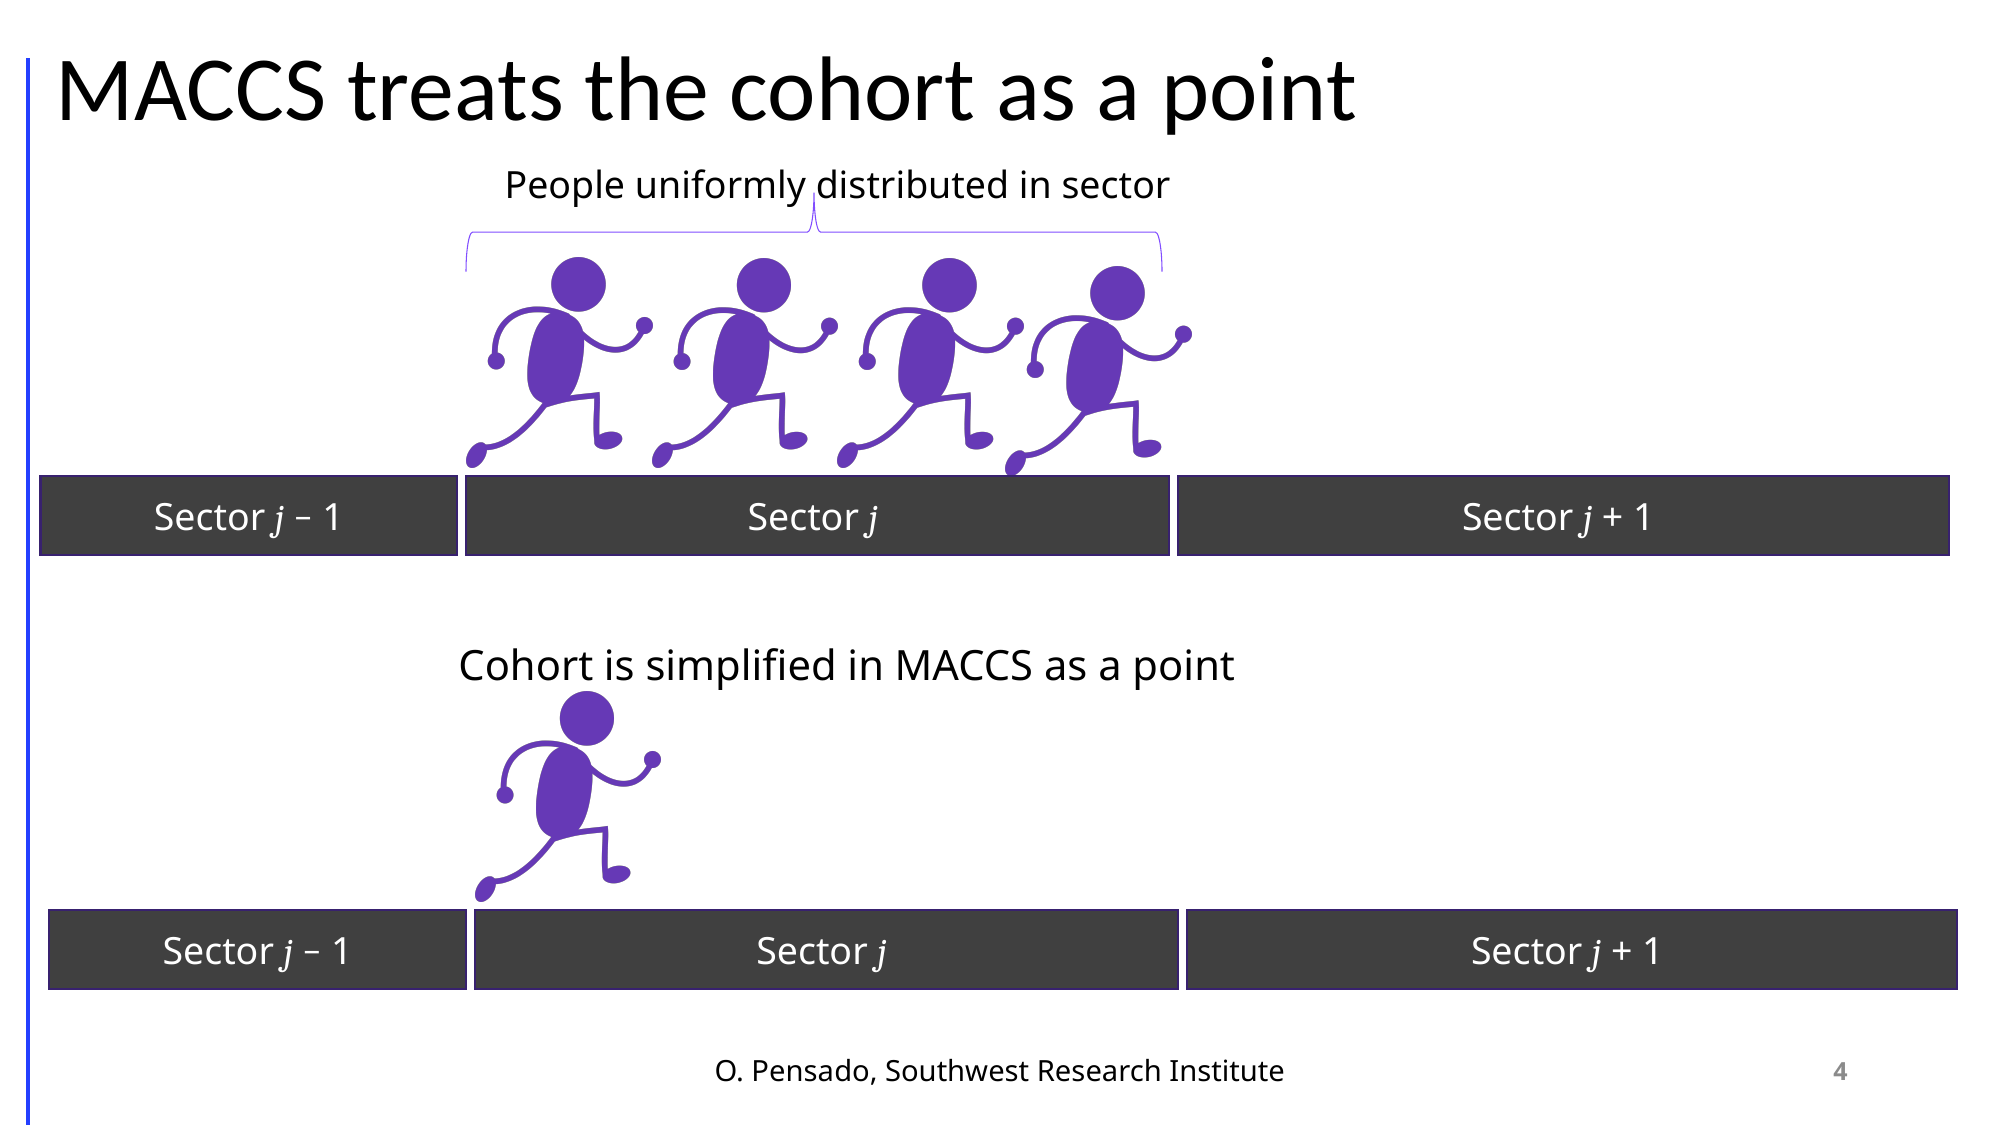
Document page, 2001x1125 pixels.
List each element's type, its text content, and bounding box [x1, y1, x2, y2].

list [466, 257, 652, 468]
text_box Sector j + 1 [1177, 475, 1950, 556]
text_box Sector j [474, 909, 1179, 990]
text_box [465, 214, 1163, 272]
title MACCS treats the cohort as a point [40, 5, 1952, 176]
text_box Sector j − 1 [48, 909, 467, 990]
text_box Sector j [465, 475, 1170, 556]
text_box People uniformly distributed in sector [489, 153, 1187, 214]
picture [475, 691, 661, 902]
slide_number 4 [1412, 1042, 1863, 1103]
footer O. Pensado, Southwest Research Institute [662, 1042, 1338, 1103]
text_box Sector j + 1 [1186, 909, 1958, 990]
text_box Sector j − 1 [39, 475, 458, 556]
picture [652, 257, 1192, 476]
text_box Cohort is simplified in MACCS as a point [443, 631, 1261, 696]
